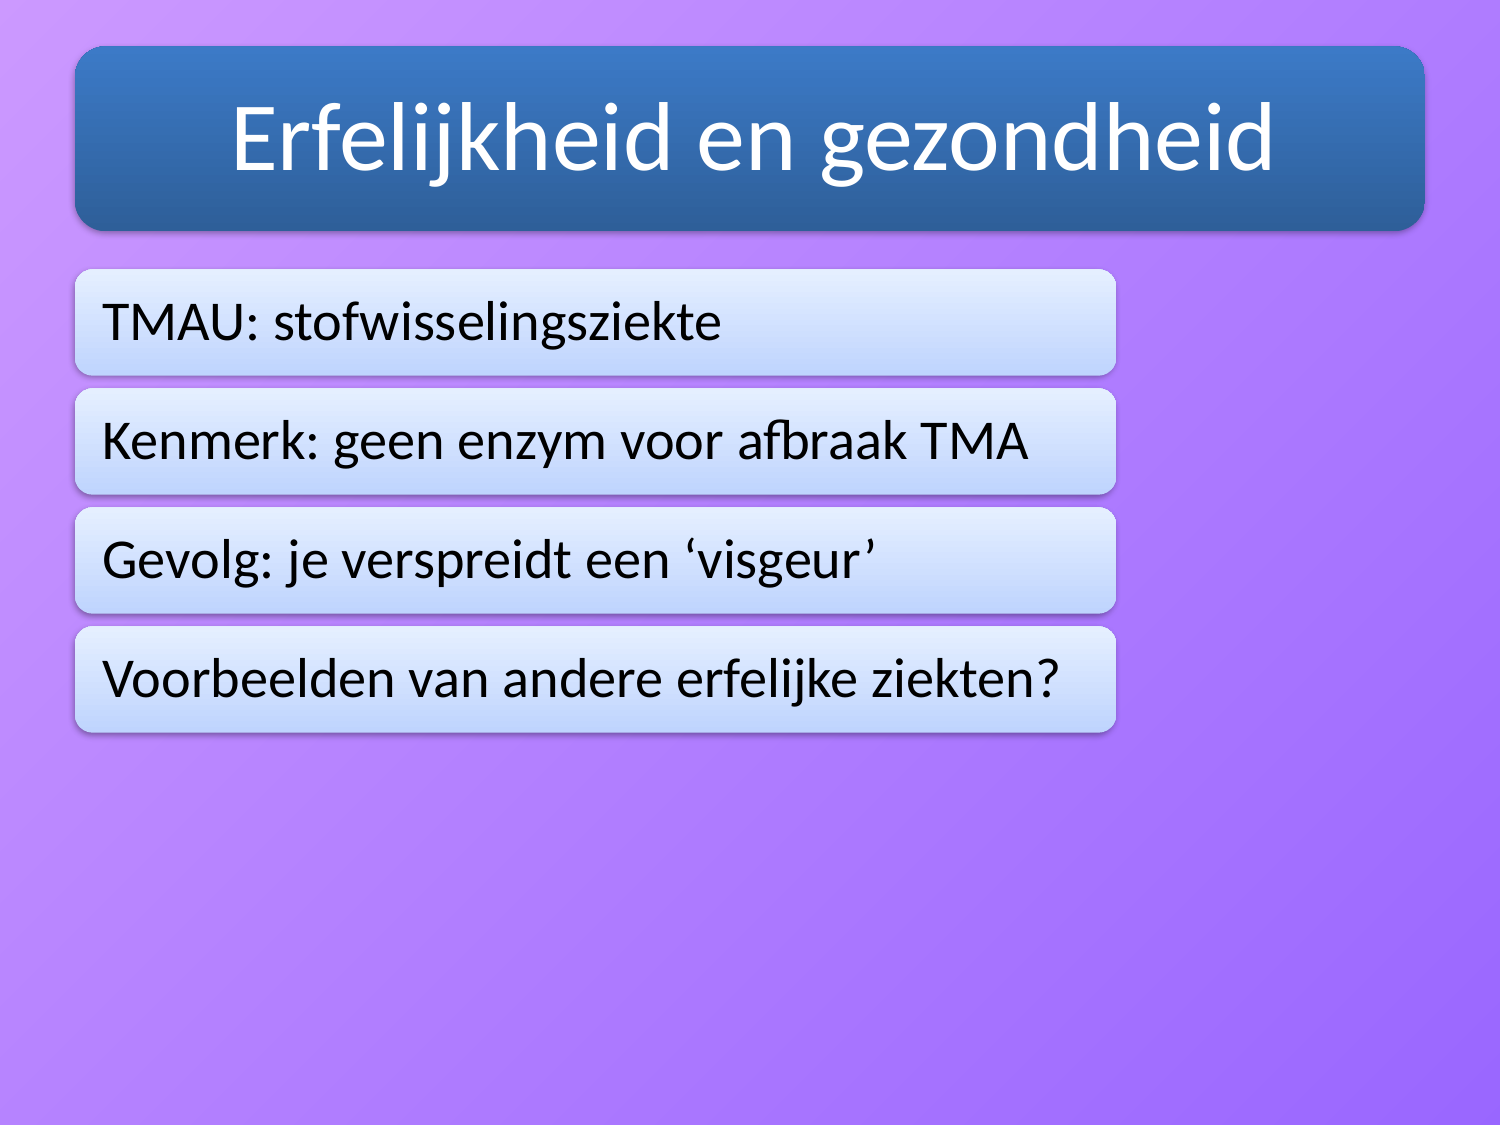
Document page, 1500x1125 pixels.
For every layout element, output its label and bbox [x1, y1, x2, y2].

text_box [74, 44, 1426, 233]
list [74, 262, 1117, 740]
